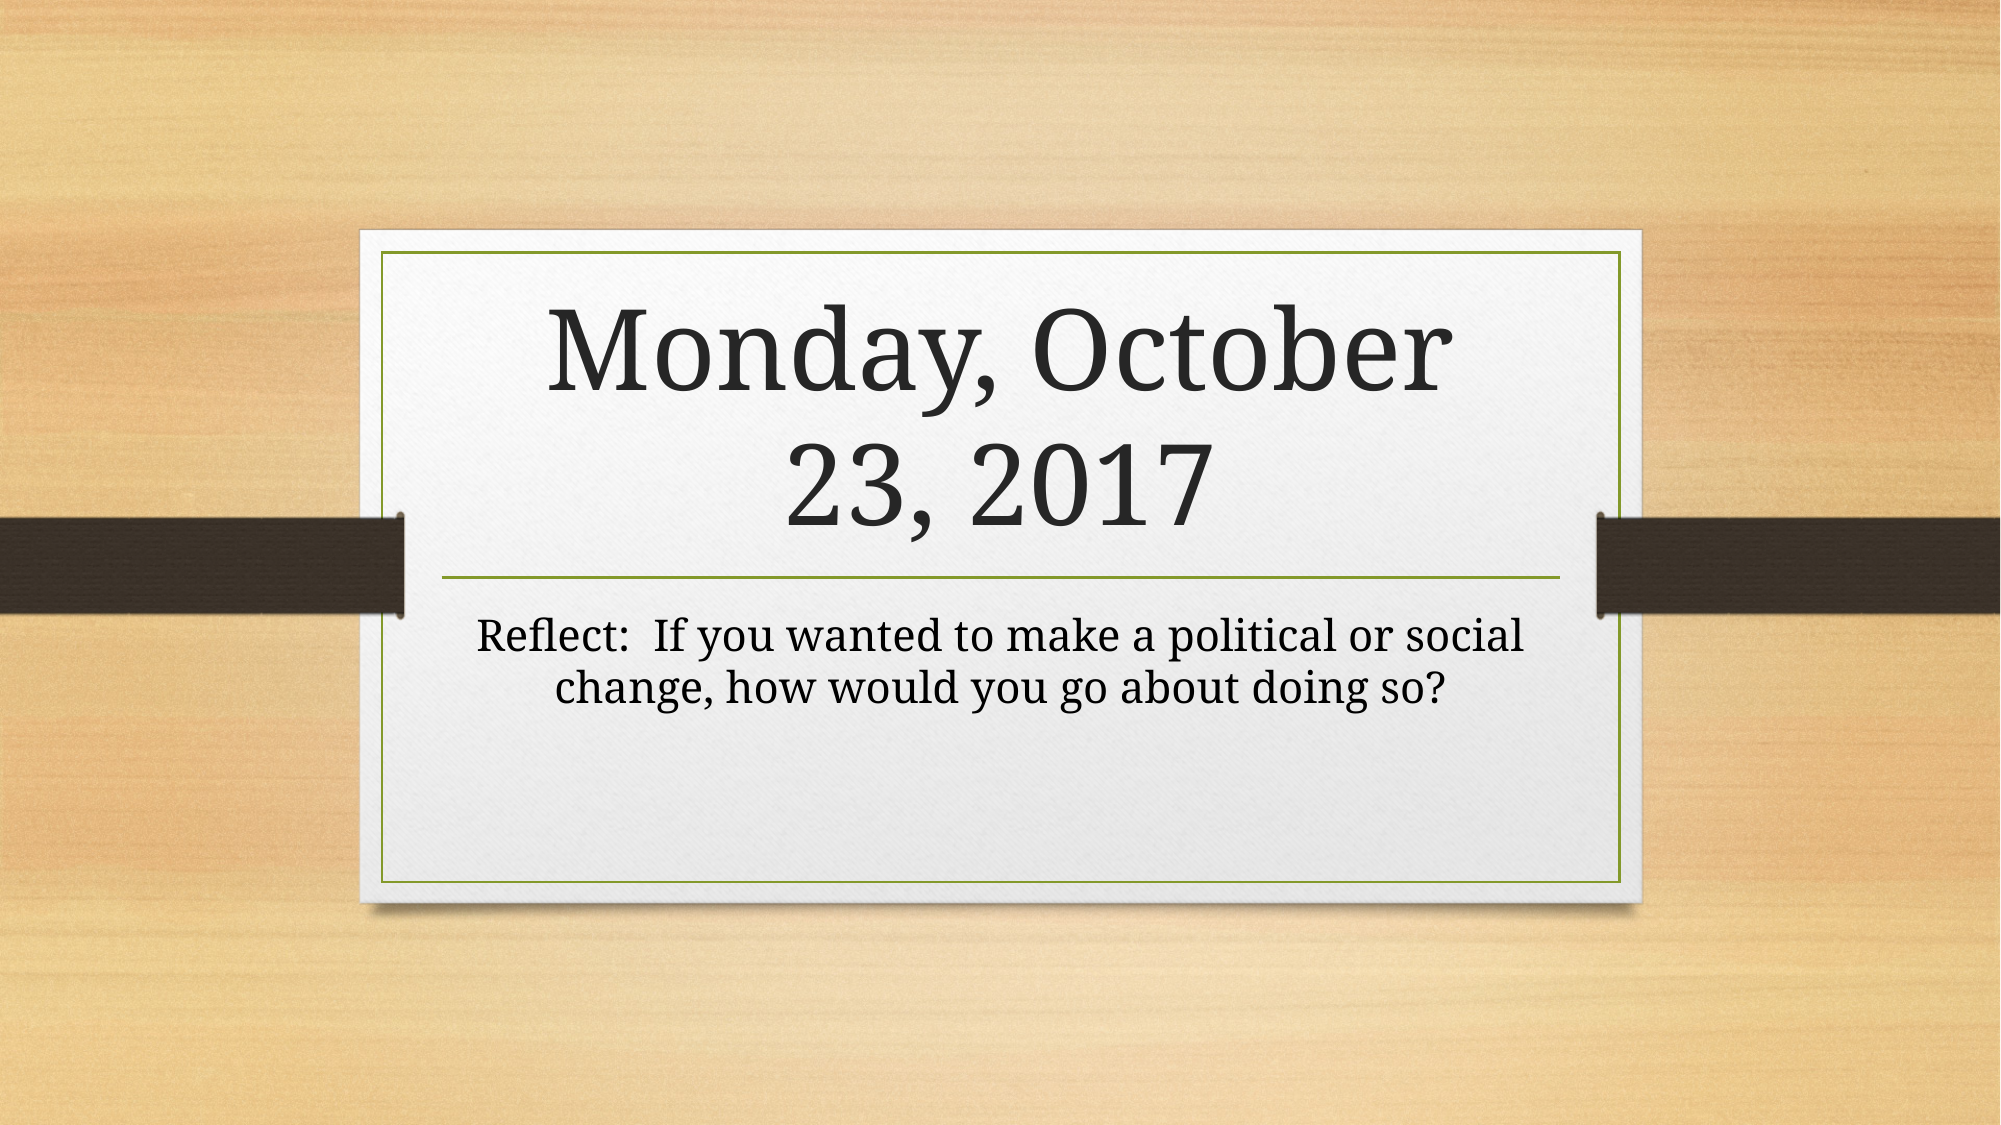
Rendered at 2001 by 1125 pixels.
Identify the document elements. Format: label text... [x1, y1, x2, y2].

picture [0, 0, 2001, 1125]
subtitle Reflect: If you wanted to make a political or social change, how would you go about doing so? [441, 600, 1560, 817]
title Monday, October 23, 2017 [441, 306, 1560, 556]
